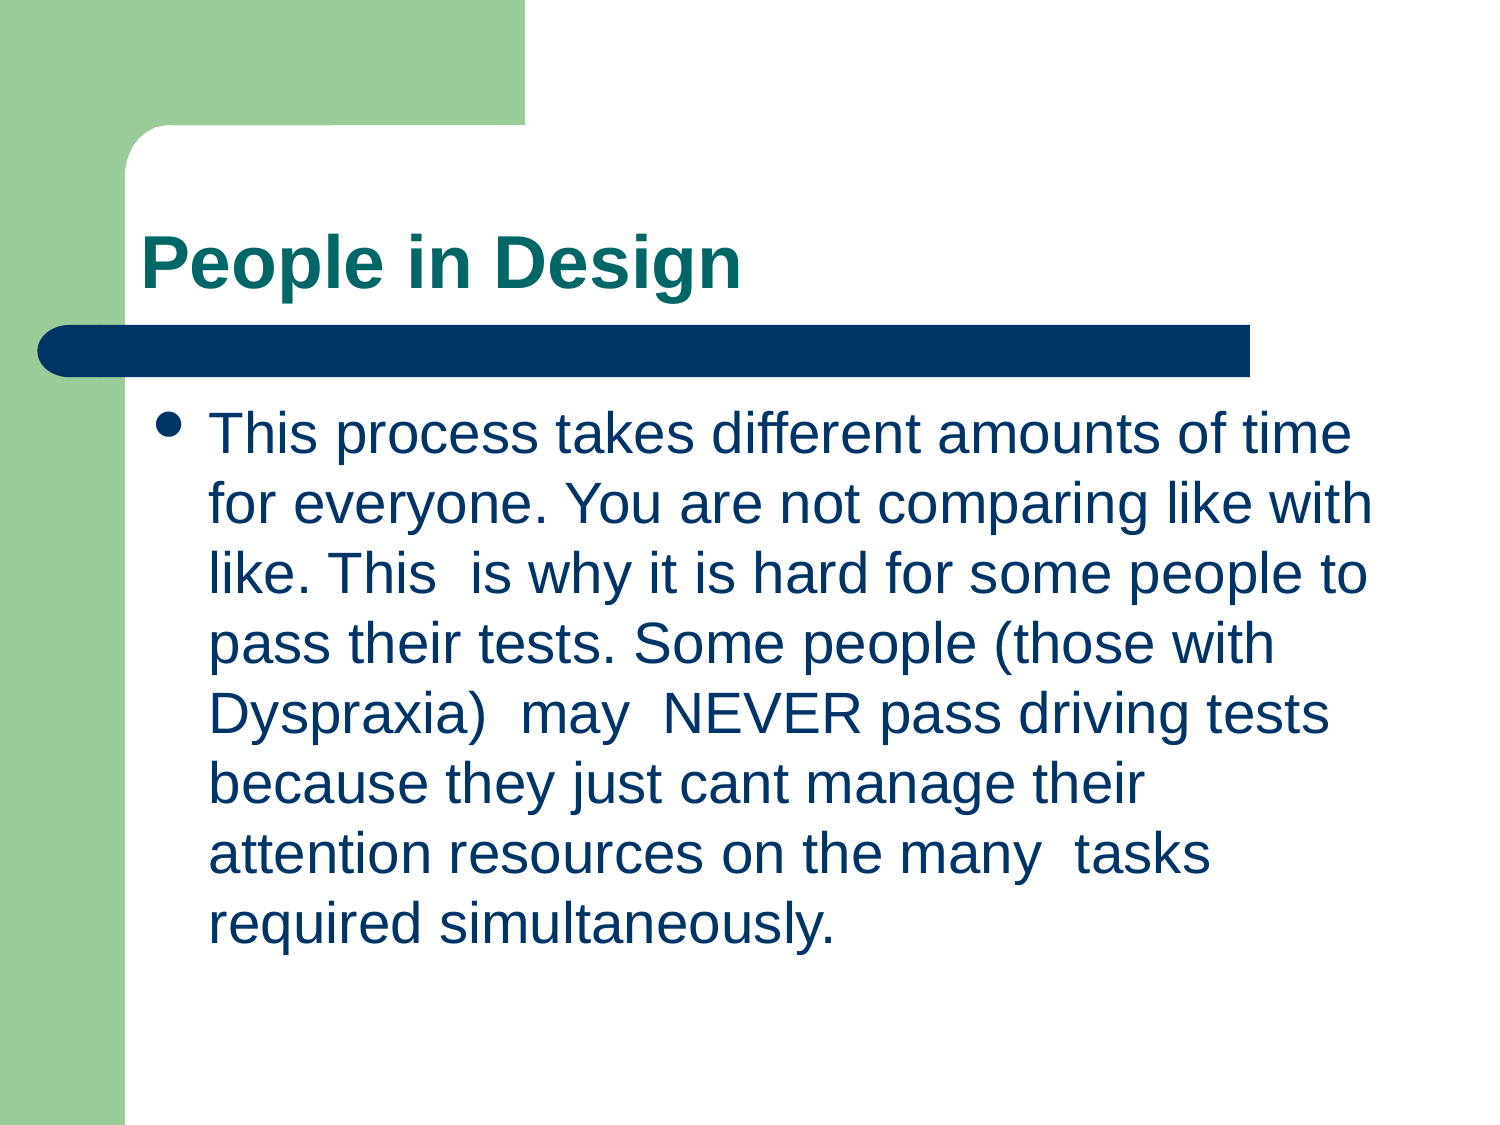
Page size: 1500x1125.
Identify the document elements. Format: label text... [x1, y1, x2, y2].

list This process takes different amounts of time for everyone. You are not comparing like with like. This is why it is hard for some people to pass their tests. Some people (those with Dyspraxia) may NEVER pass driving tests because they just cant manage their attention resources on the many tasks required simultaneously. [137, 387, 1400, 999]
title People in Design [124, 124, 1426, 313]
